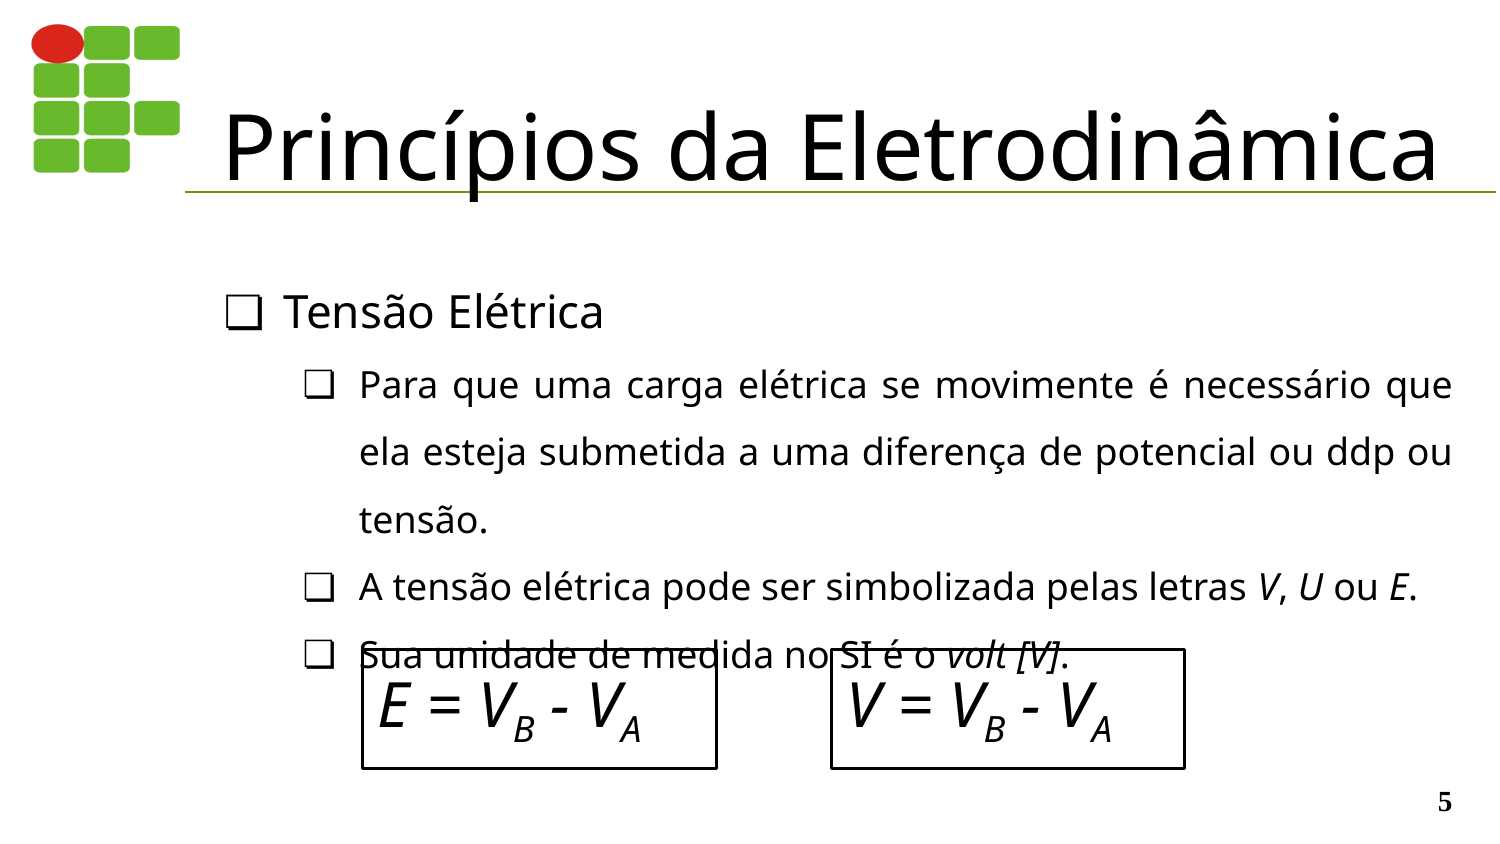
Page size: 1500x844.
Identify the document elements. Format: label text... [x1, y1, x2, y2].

text_box E = VB - VA [362, 649, 717, 769]
list Tensão Elétrica Para que uma carga elétrica se movimente é necessário que ela esteja submetida a uma diferença de potencial ou ddp ou tensão. A tensão elétrica pode ser simbolizada pelas letras V, U ou E. Sua unidade de medida no SI é o volt [V]. [193, 248, 1469, 608]
text_box V = VB - VA [831, 649, 1185, 769]
title Princípios da Eletrodinâmica [206, 26, 1468, 207]
text_box ‹#› [1155, 768, 1468, 825]
picture [29, 23, 182, 174]
